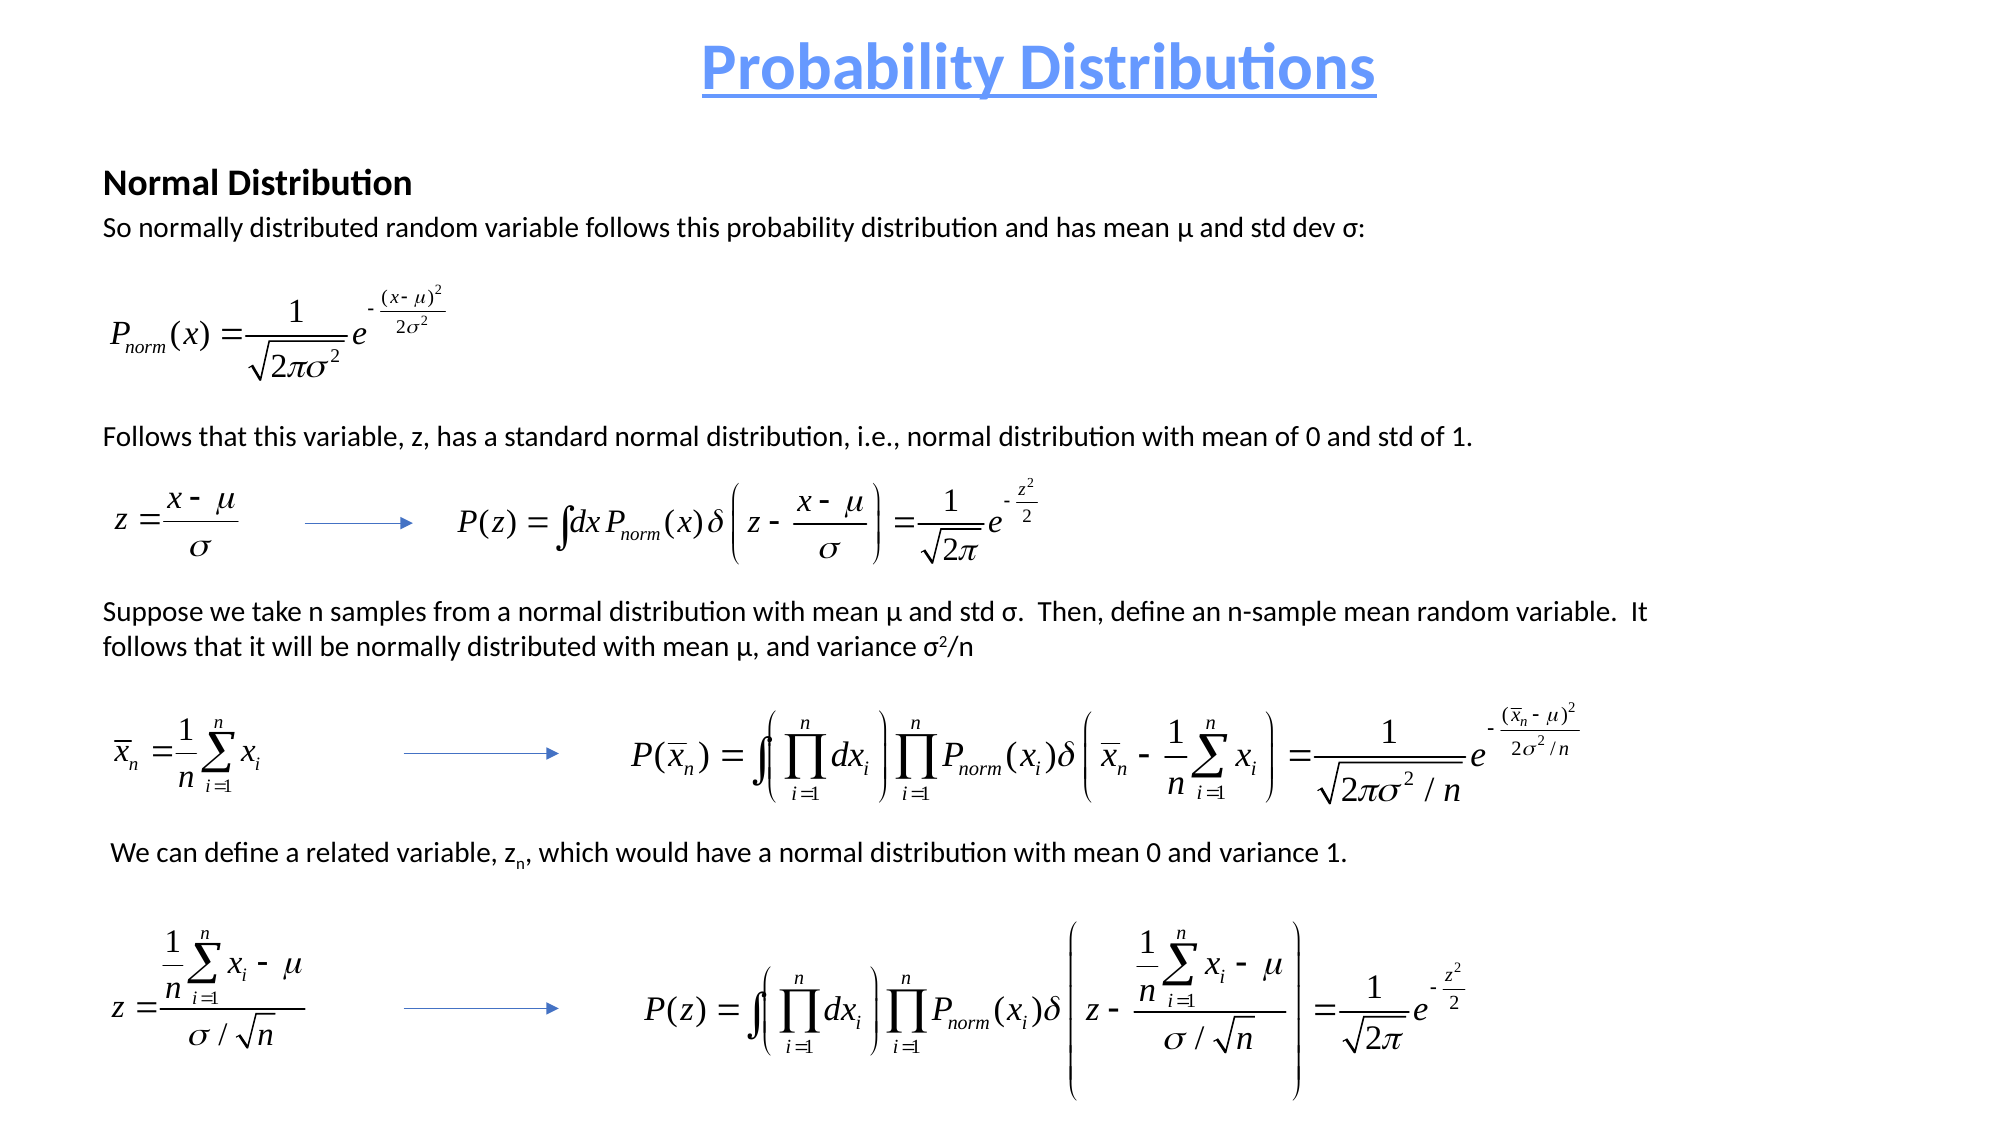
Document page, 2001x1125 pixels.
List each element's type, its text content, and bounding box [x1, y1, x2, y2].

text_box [451, 469, 1045, 571]
text_box So normally distributed random variable follows this probability distribution and has mean μ and std dev σ: [88, 201, 1641, 251]
text_box Normal Distribution [88, 150, 552, 201]
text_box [103, 277, 452, 387]
text_box Probability Distributions [687, 15, 1474, 111]
text_box We can define a related variable, zn, which would have a normal distribution with mean 0 and variance 1. [95, 825, 1424, 881]
text_box Follows that this variable, z, has a standard normal distribution, i.e., normal distribution with mean of 0 and std of 1. [88, 409, 1576, 460]
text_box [624, 694, 1588, 811]
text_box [108, 476, 245, 564]
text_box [637, 914, 1474, 1110]
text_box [108, 706, 270, 801]
text_box Suppose we take n samples from a normal distribution with mean μ and std σ. Then, define an n-sample mean random variable. It follows that it will be normally distributed with mean μ, and variance σ2/n [88, 584, 1723, 670]
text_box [105, 918, 311, 1056]
